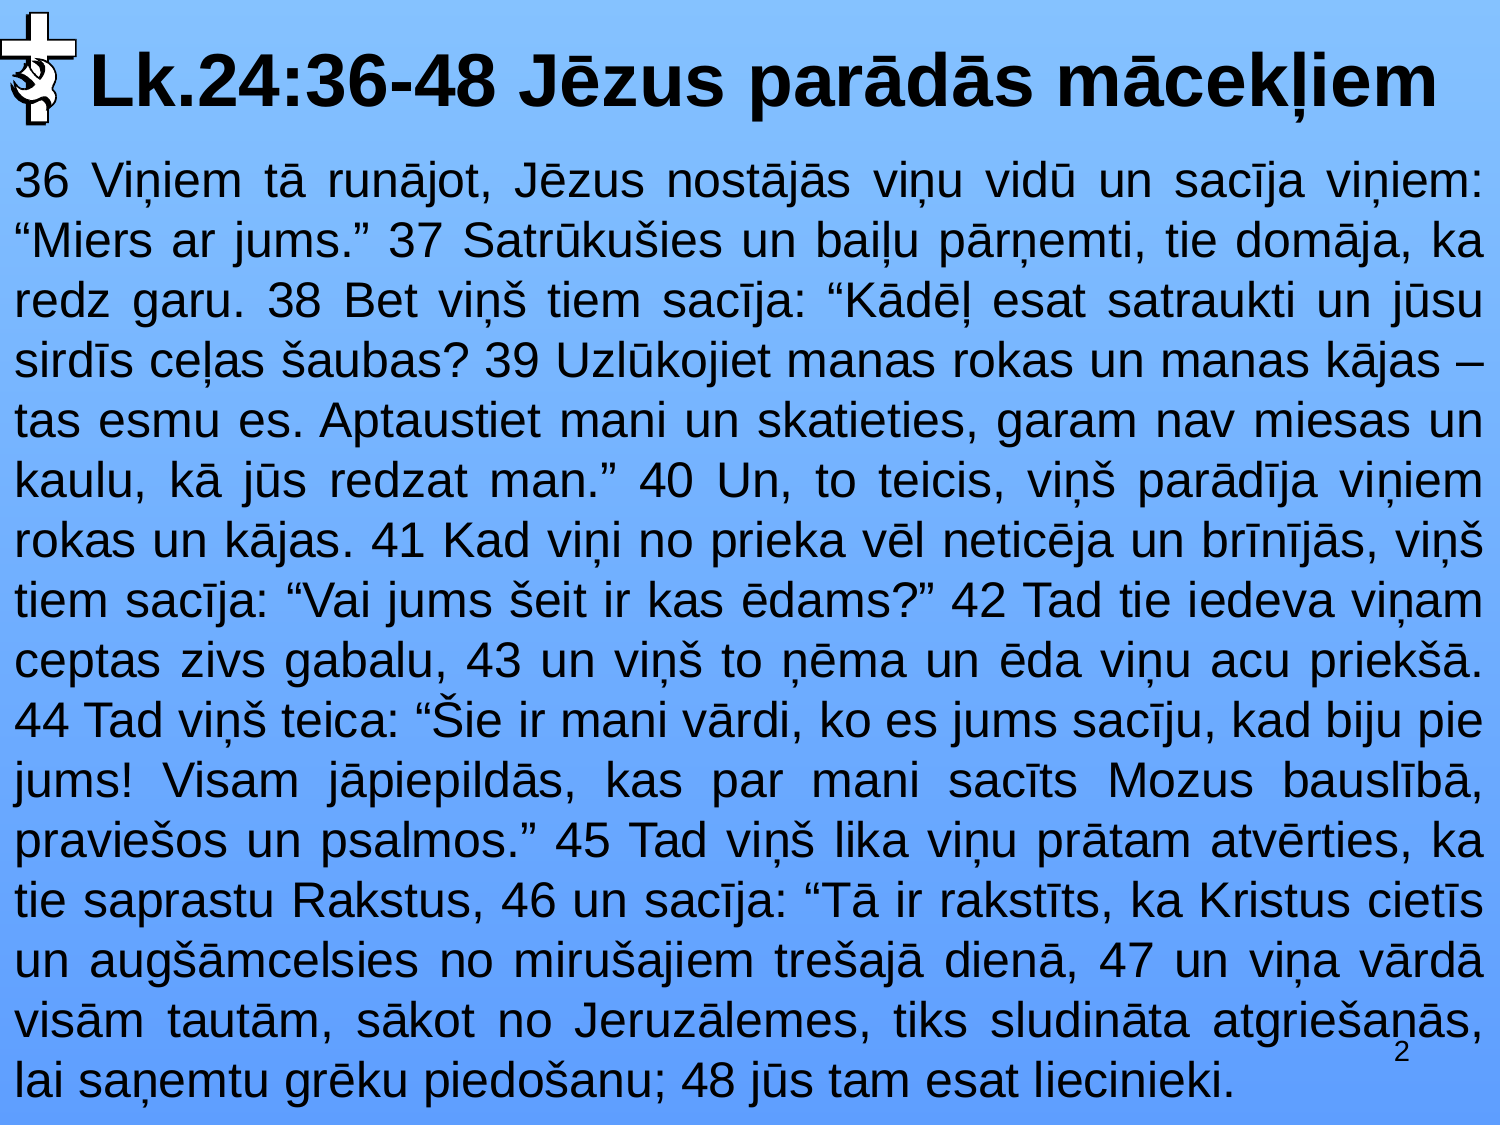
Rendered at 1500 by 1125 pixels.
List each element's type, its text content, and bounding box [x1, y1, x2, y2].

text_box 36 Viņiem tā runājot, Jēzus nostājās viņu vidū un sacīja viņiem: “Miers ar jums.” 37 Satrūkušies un baiļu pārņemti, tie domāja, ka redz garu. 38 Bet viņš tiem sacīja: “Kādēļ esat satraukti un jūsu sirdīs ceļas šaubas? 39 Uzlūkojiet manas rokas un manas kājas – tas esmu es. Aptaustiet mani un skatieties, garam nav miesas un kaulu, kā jūs redzat man.” 40 Un, to teicis, viņš parādīja viņiem rokas un kājas. 41 Kad viņi no prieka vēl neticēja un brīnījās, viņš tiem sacīja: “Vai jums šeit ir kas ēdams?” 42 Tad tie iedeva viņam ceptas zivs gabalu, 43 un viņš to ņēma un ēda viņu acu priekšā. 44 Tad viņš teica: “Šie ir mani vārdi, ko es jums sacīju, kad biju pie jums! Visam jāpiepildās, kas par mani sacīts Mozus bauslībā, praviešos un psalmos.” 45 Tad viņš lika viņu prātam atvērties, ka tie saprastu Rakstus, 46 un sacīja: “Tā ir rakstīts, ka Kristus cietīs un augšāmcelsies no mirušajiem trešajā dienā, 47 un viņa vārdā visām tautām, sākot no Jeruzālemes, tiks sludināta atgriešanās, lai saņemtu grēku piedošanu; 48 jūs tam esat liecinieki. [0, 140, 1500, 1116]
picture [0, 11, 77, 126]
title Lk.24:36-48 Jēzus parādās mācekļiem [29, 0, 1500, 140]
